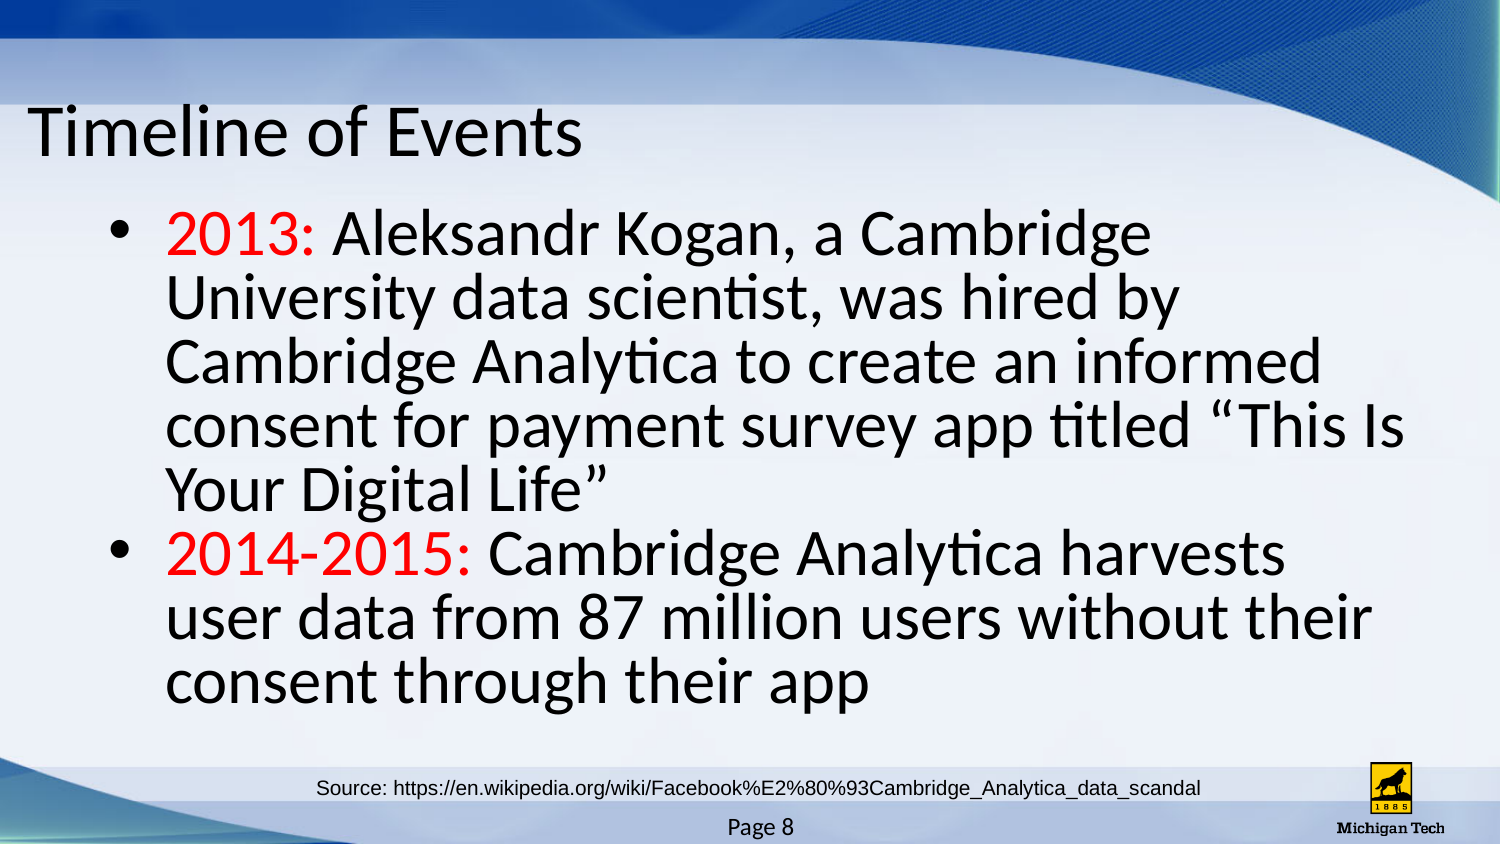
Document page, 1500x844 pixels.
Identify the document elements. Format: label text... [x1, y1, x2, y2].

picture [0, 0, 1500, 844]
title Timeline of Events [12, 56, 1263, 197]
text_box Source: https://en.wikipedia.org/wiki/Facebook%E2%80%93Cambridge_Analytica_data_scandal [301, 767, 1285, 808]
list 2013: Aleksandr Kogan, a Cambridge University data scientist, was hired by Cambridge Analytica to create an informed consent for payment survey app titled “This Is Your Digital Life” 2014-2015: Cambridge Analytica harvests user data from 87 million users without their consent through their app [75, 196, 1425, 797]
